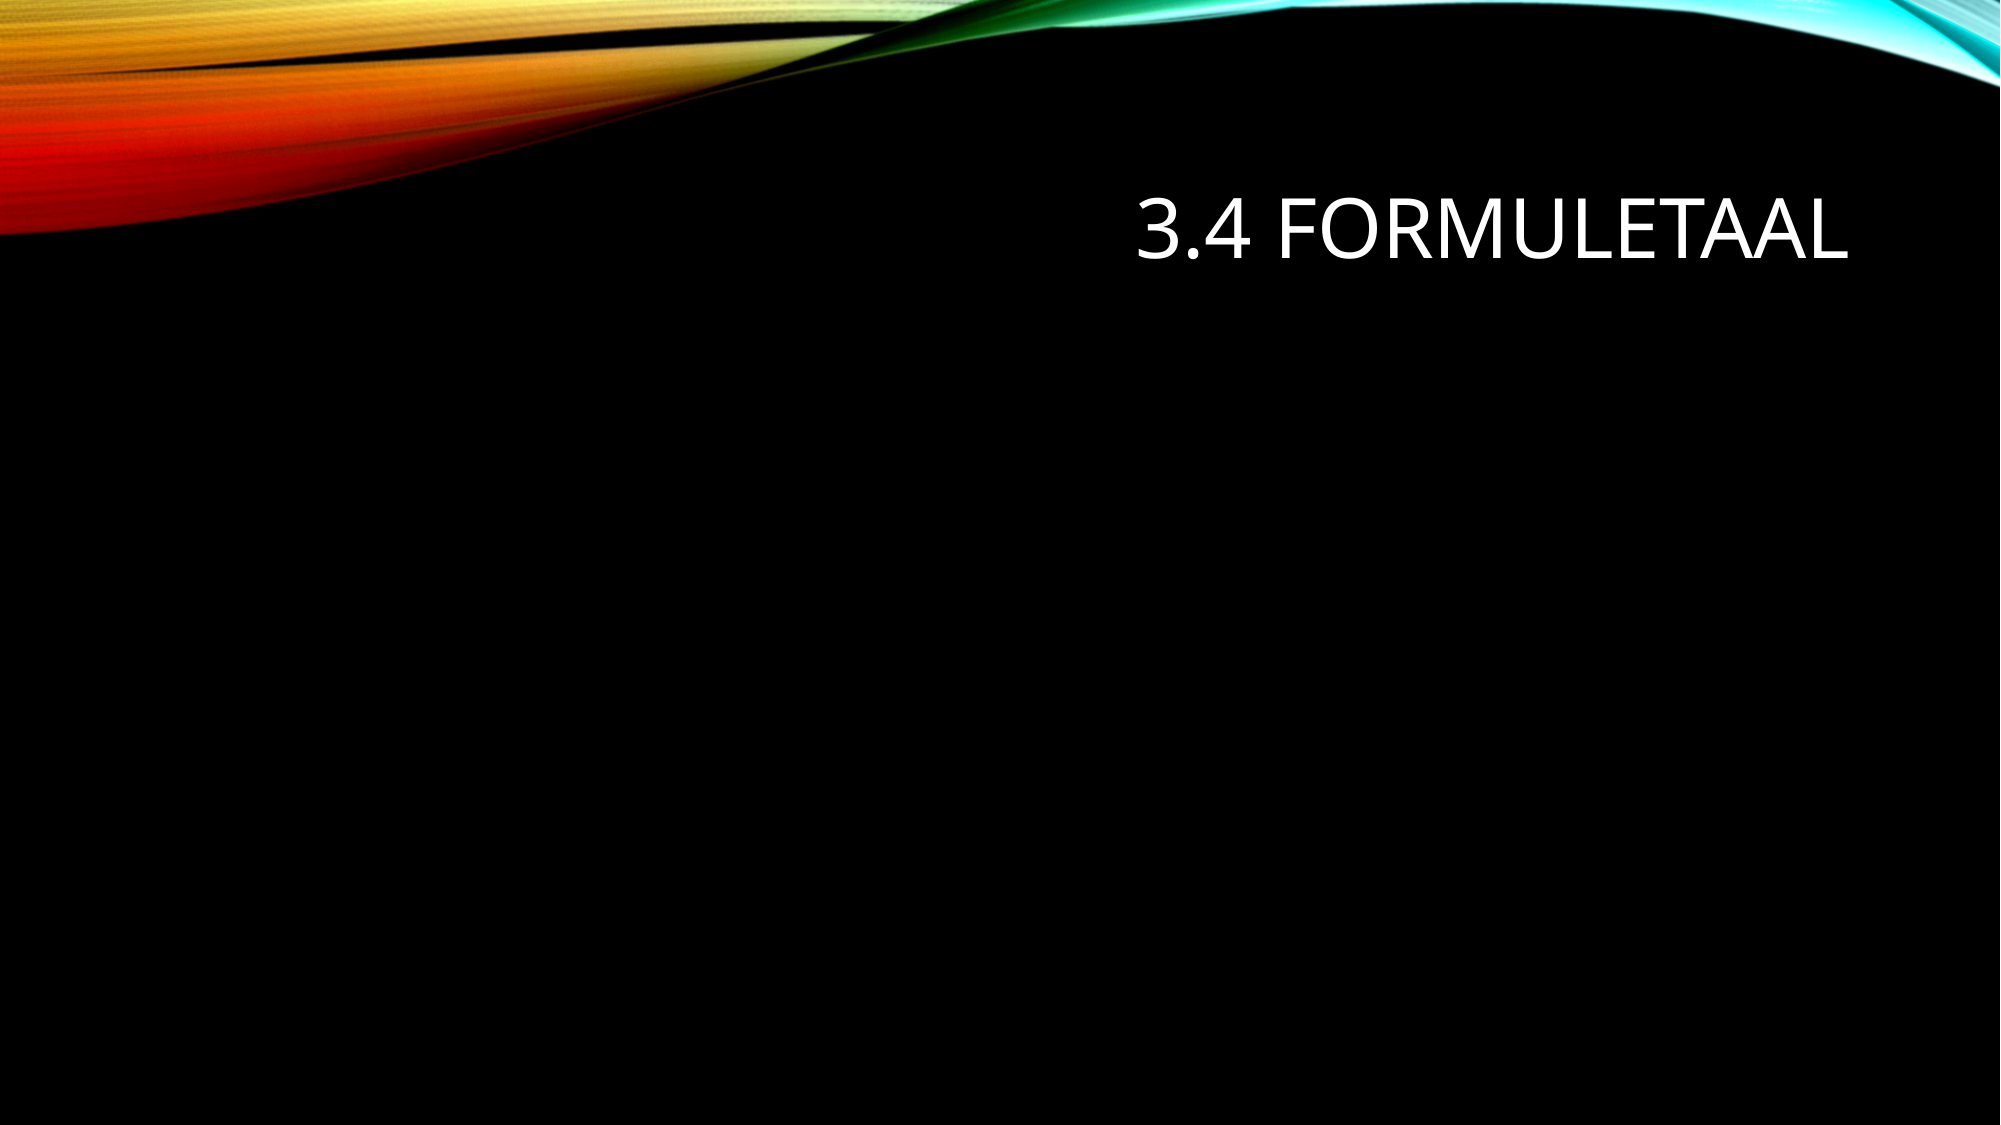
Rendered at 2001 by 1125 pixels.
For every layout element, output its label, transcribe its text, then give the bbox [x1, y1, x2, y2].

title 3.4 Formuletaal [474, 125, 1888, 338]
picture [0, 0, 2000, 237]
